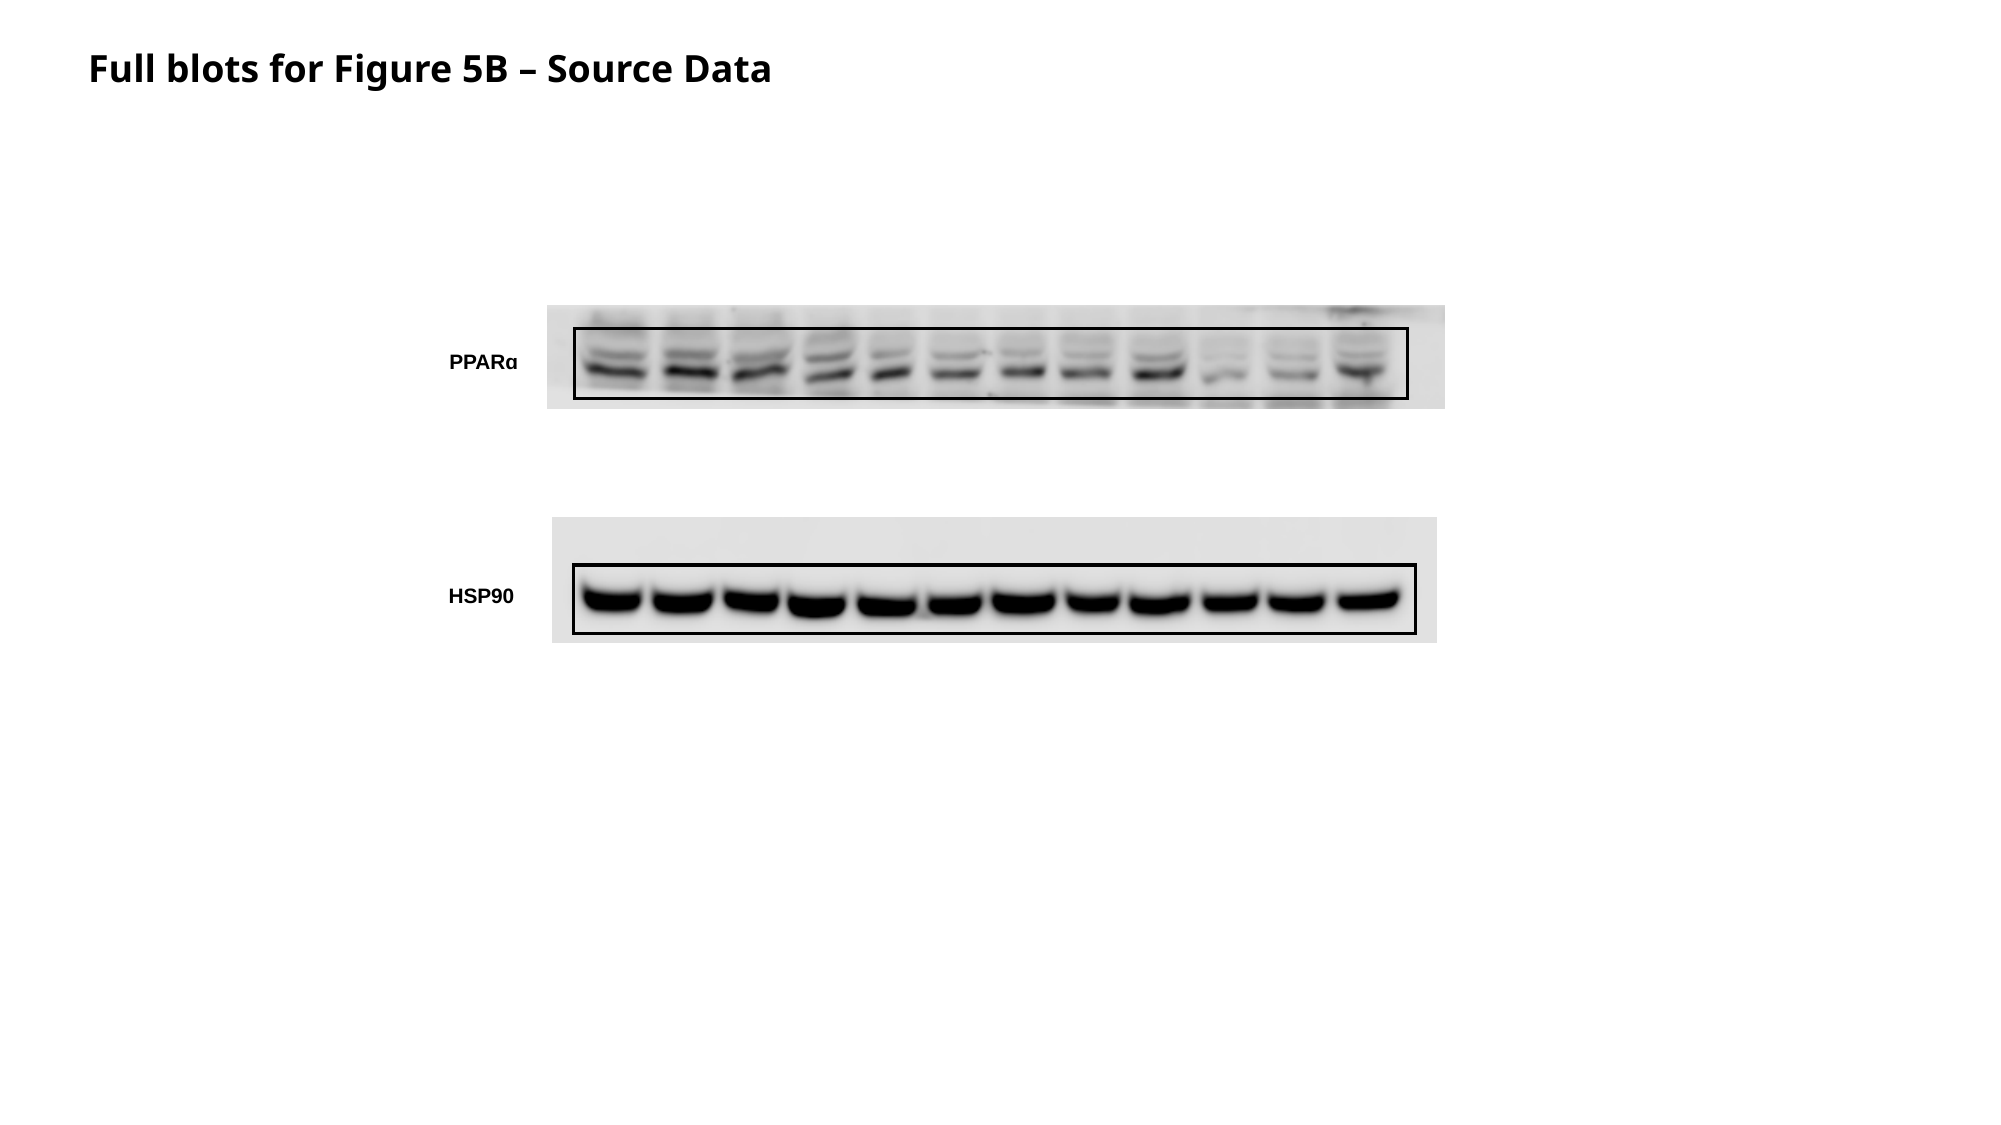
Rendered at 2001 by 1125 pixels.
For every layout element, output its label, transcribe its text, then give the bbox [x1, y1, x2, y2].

text_box Full blots for Figure 5B – Source Data [73, 38, 789, 98]
picture [552, 517, 1437, 643]
picture [547, 305, 1445, 409]
text_box PPARɑ [434, 341, 534, 382]
text_box HSP90 [433, 575, 530, 615]
